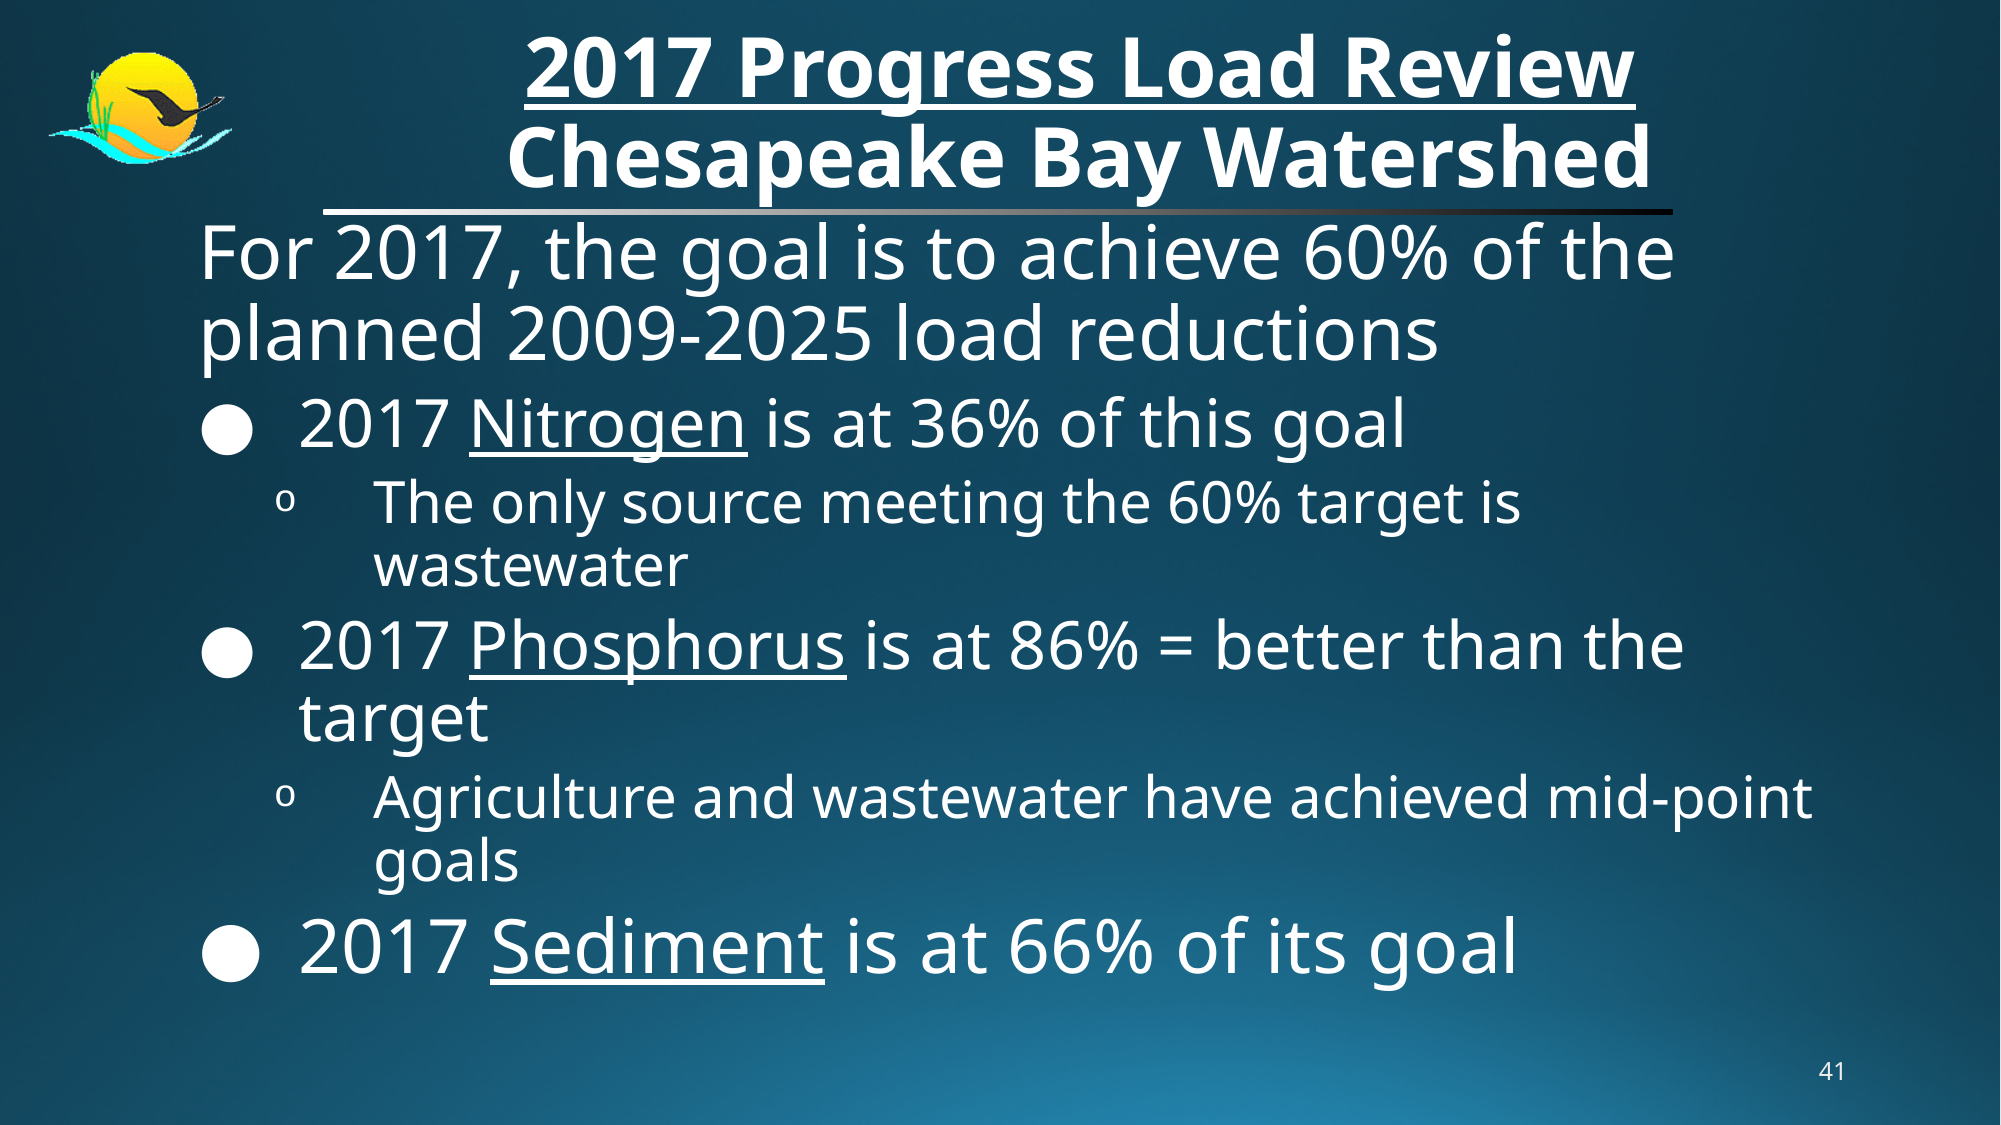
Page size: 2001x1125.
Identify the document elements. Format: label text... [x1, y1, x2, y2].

list For 2017, the goal is to achieve 60% of the planned 2009-2025 load reductions 2017 Nitrogen is at 36% of this goal The only source meeting the 60% target is wastewater 2017 Phosphorus is at 86% = better than the target Agriculture and wastewater have achieved mid-point goals 2017 Sediment is at 66% of its goal [183, 206, 1863, 1002]
slide_number 41 [1412, 1042, 1863, 1103]
title 2017 Progress Load Review Chesapeake Bay Watershed [160, 53, 2000, 178]
picture [0, 0, 2001, 1125]
text_box [323, 209, 1673, 215]
